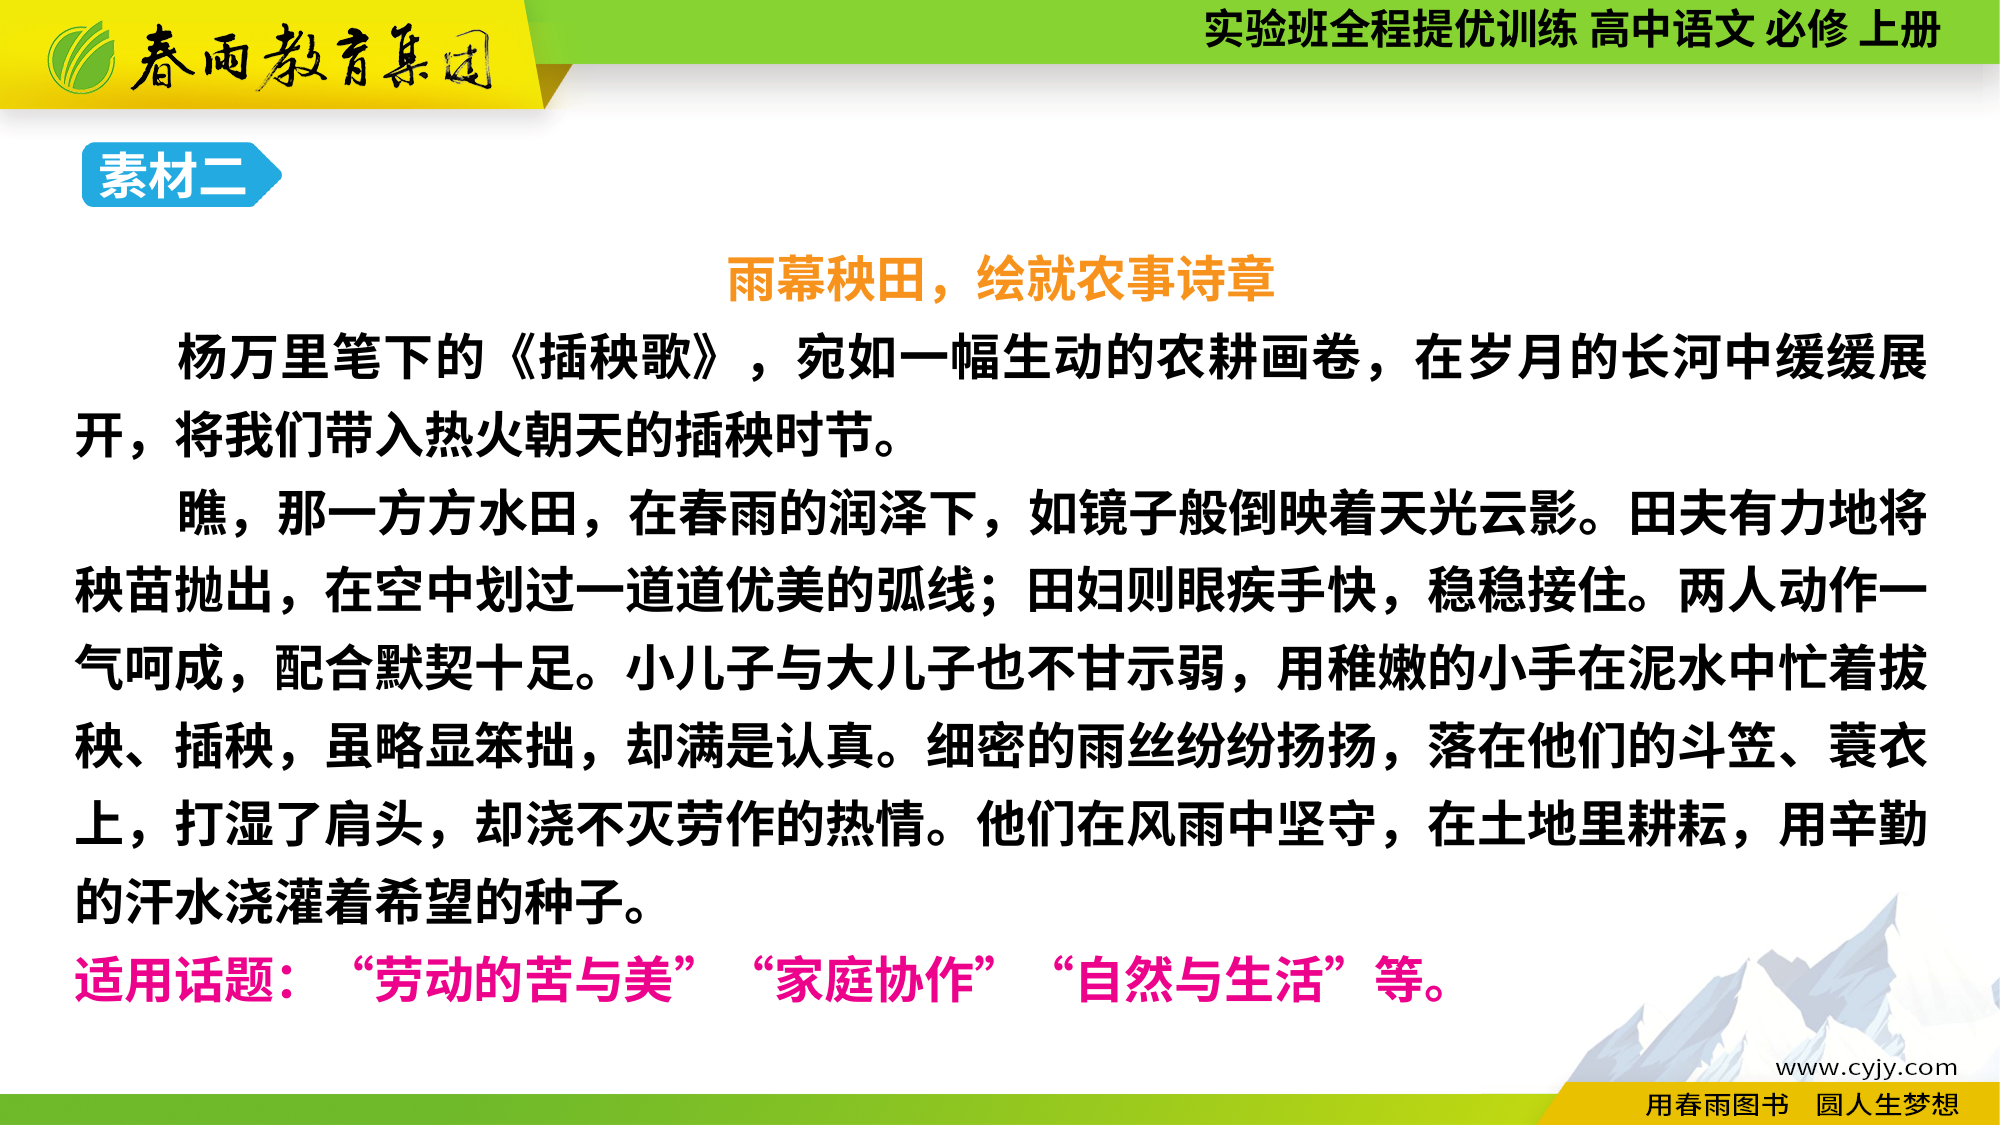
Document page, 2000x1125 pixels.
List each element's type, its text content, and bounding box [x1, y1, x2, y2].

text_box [82, 136, 282, 214]
picture [0, 0, 2000, 1125]
list 雨幕秧田，绘就农事诗章 杨万里笔下的《插秧歌》，宛如一幅生动的农耕画卷，在岁月的长河中缓缓展开，将我们带入热火朝天的插秧时节。 瞧，那一方方水田，在春雨的润泽下，如镜子般倒映着天光云影。田夫有力地将秧苗抛出，在空中划过一道道优美的弧线；田妇则眼疾手快，稳稳接住。两人动作一气呵成，配合默契十足。小儿子与大儿子也不甘示弱，用稚嫩的小手在泥水中忙着拔秧、插秧，虽略显笨拙，却满是认真。细密的雨丝纷纷扬扬，落在他们的斗笠、蓑衣上，打湿了肩头，却浇不灭劳作的热情。他们在风雨中坚守，在土地里耕耘，用辛勤的汗水浇灌着希望的种子。 适用话题：“劳动的苦与美”“家庭协作”“自然与生活”等。 [59, 221, 1944, 1016]
